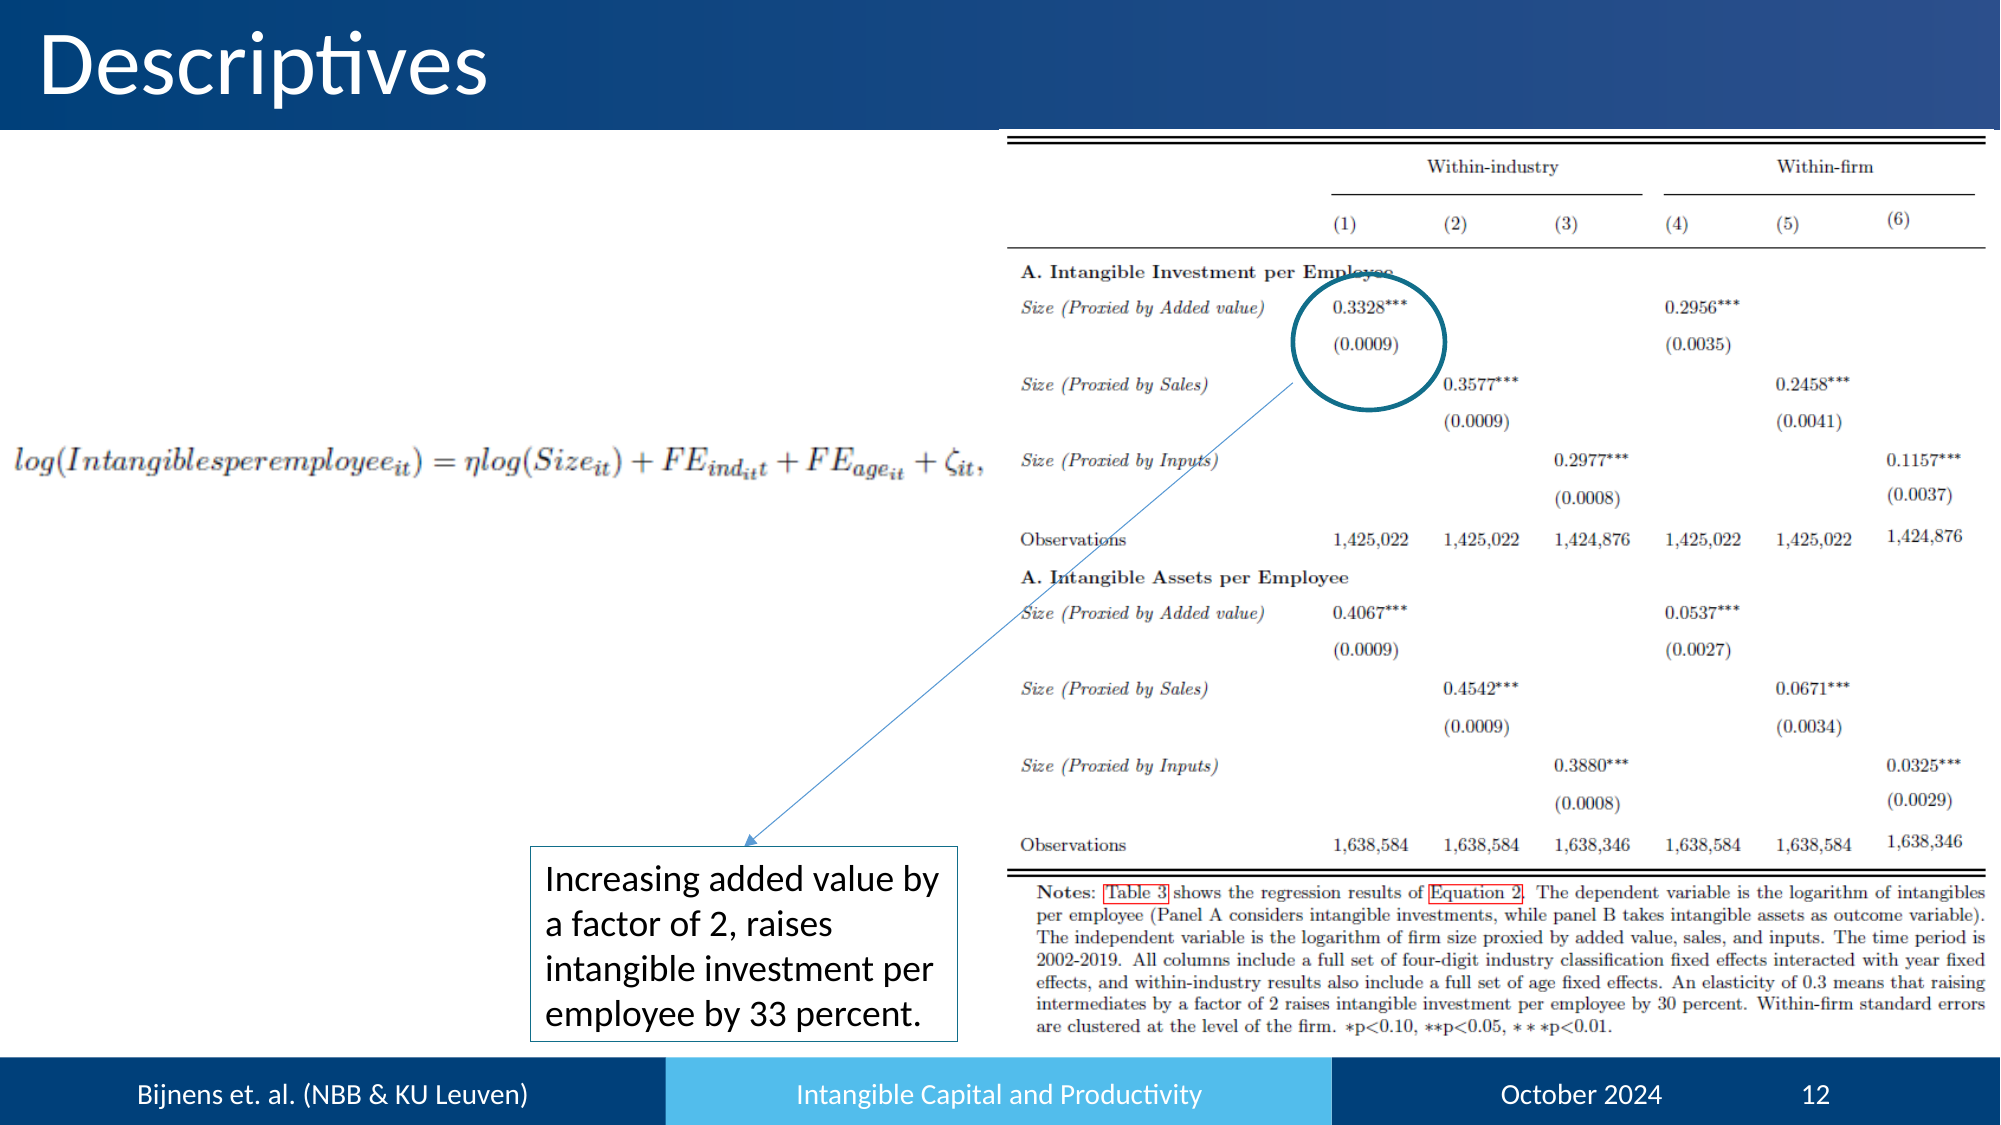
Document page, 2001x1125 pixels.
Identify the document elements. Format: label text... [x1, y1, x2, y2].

text_box Increasing added value by a factor of 2, raises intangible investment per employee by 33 percent. [530, 846, 958, 1042]
text_box Bijnens et. al. (NBB & KU Leuven) [0, 1067, 666, 1118]
picture [999, 129, 1994, 1044]
title Descriptives [0, 0, 2000, 130]
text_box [744, 382, 1293, 847]
text_box Intangible Capital and Productivity [666, 1067, 1332, 1118]
picture [0, 423, 1006, 505]
text_box October 2024 12 [1332, 1067, 1999, 1118]
